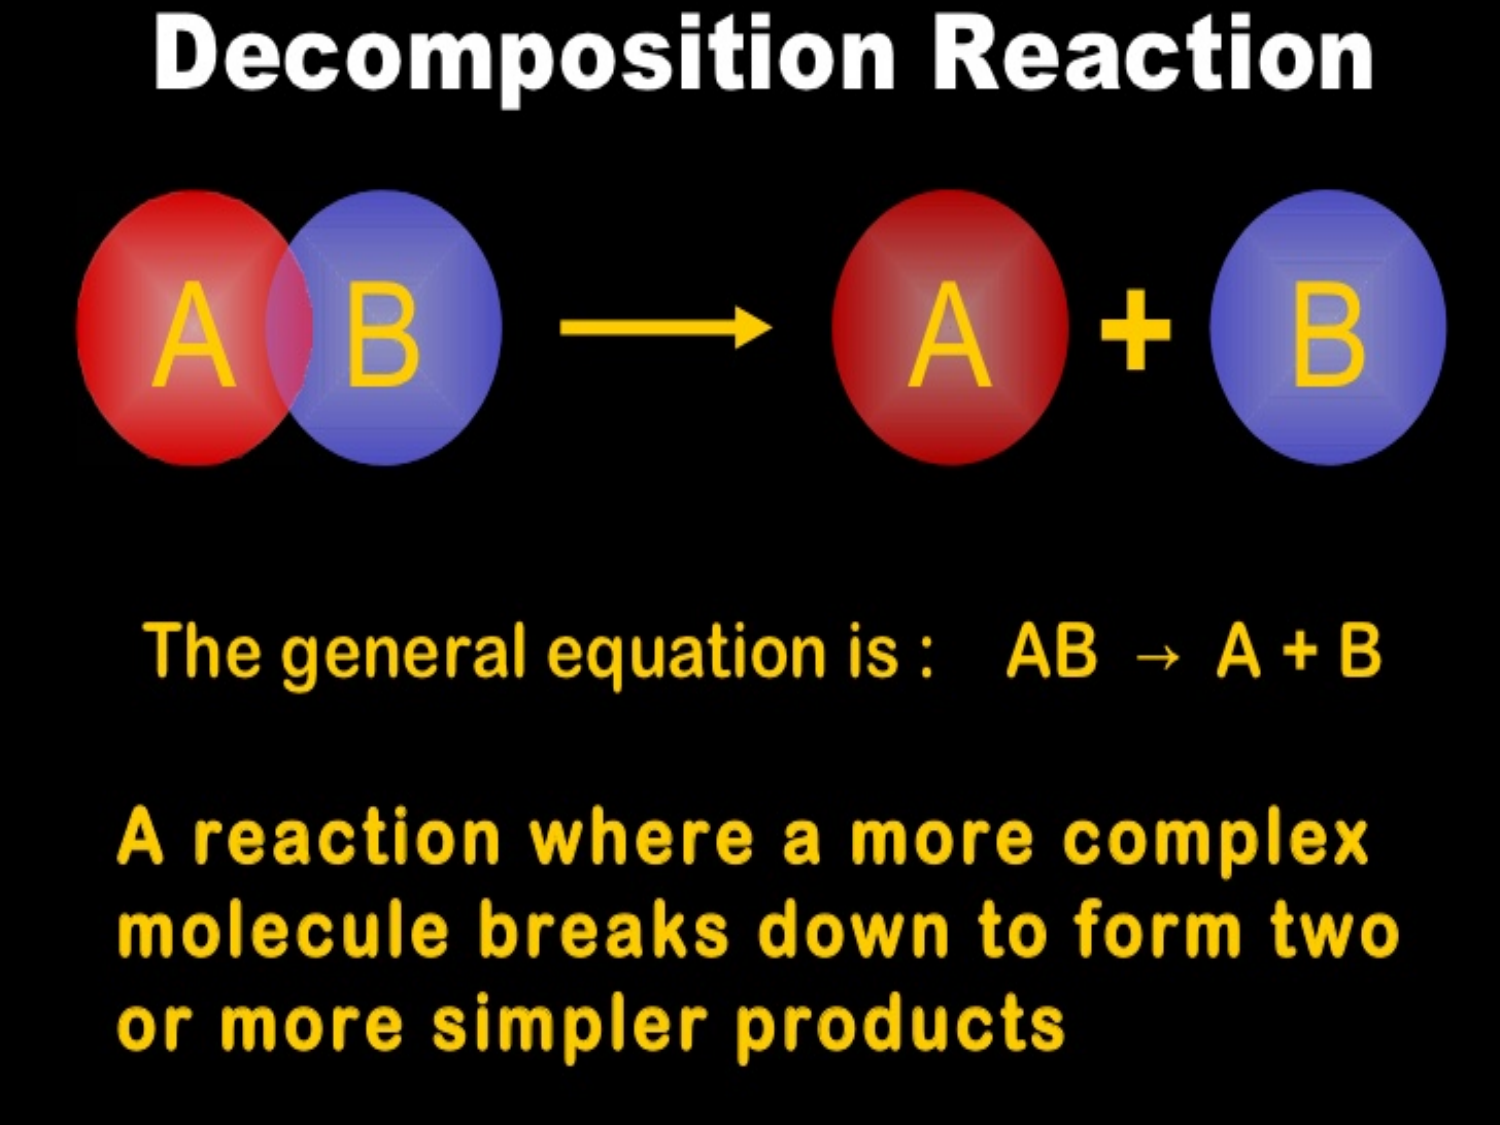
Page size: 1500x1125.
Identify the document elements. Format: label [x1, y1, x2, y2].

list [0, 0, 1500, 1125]
